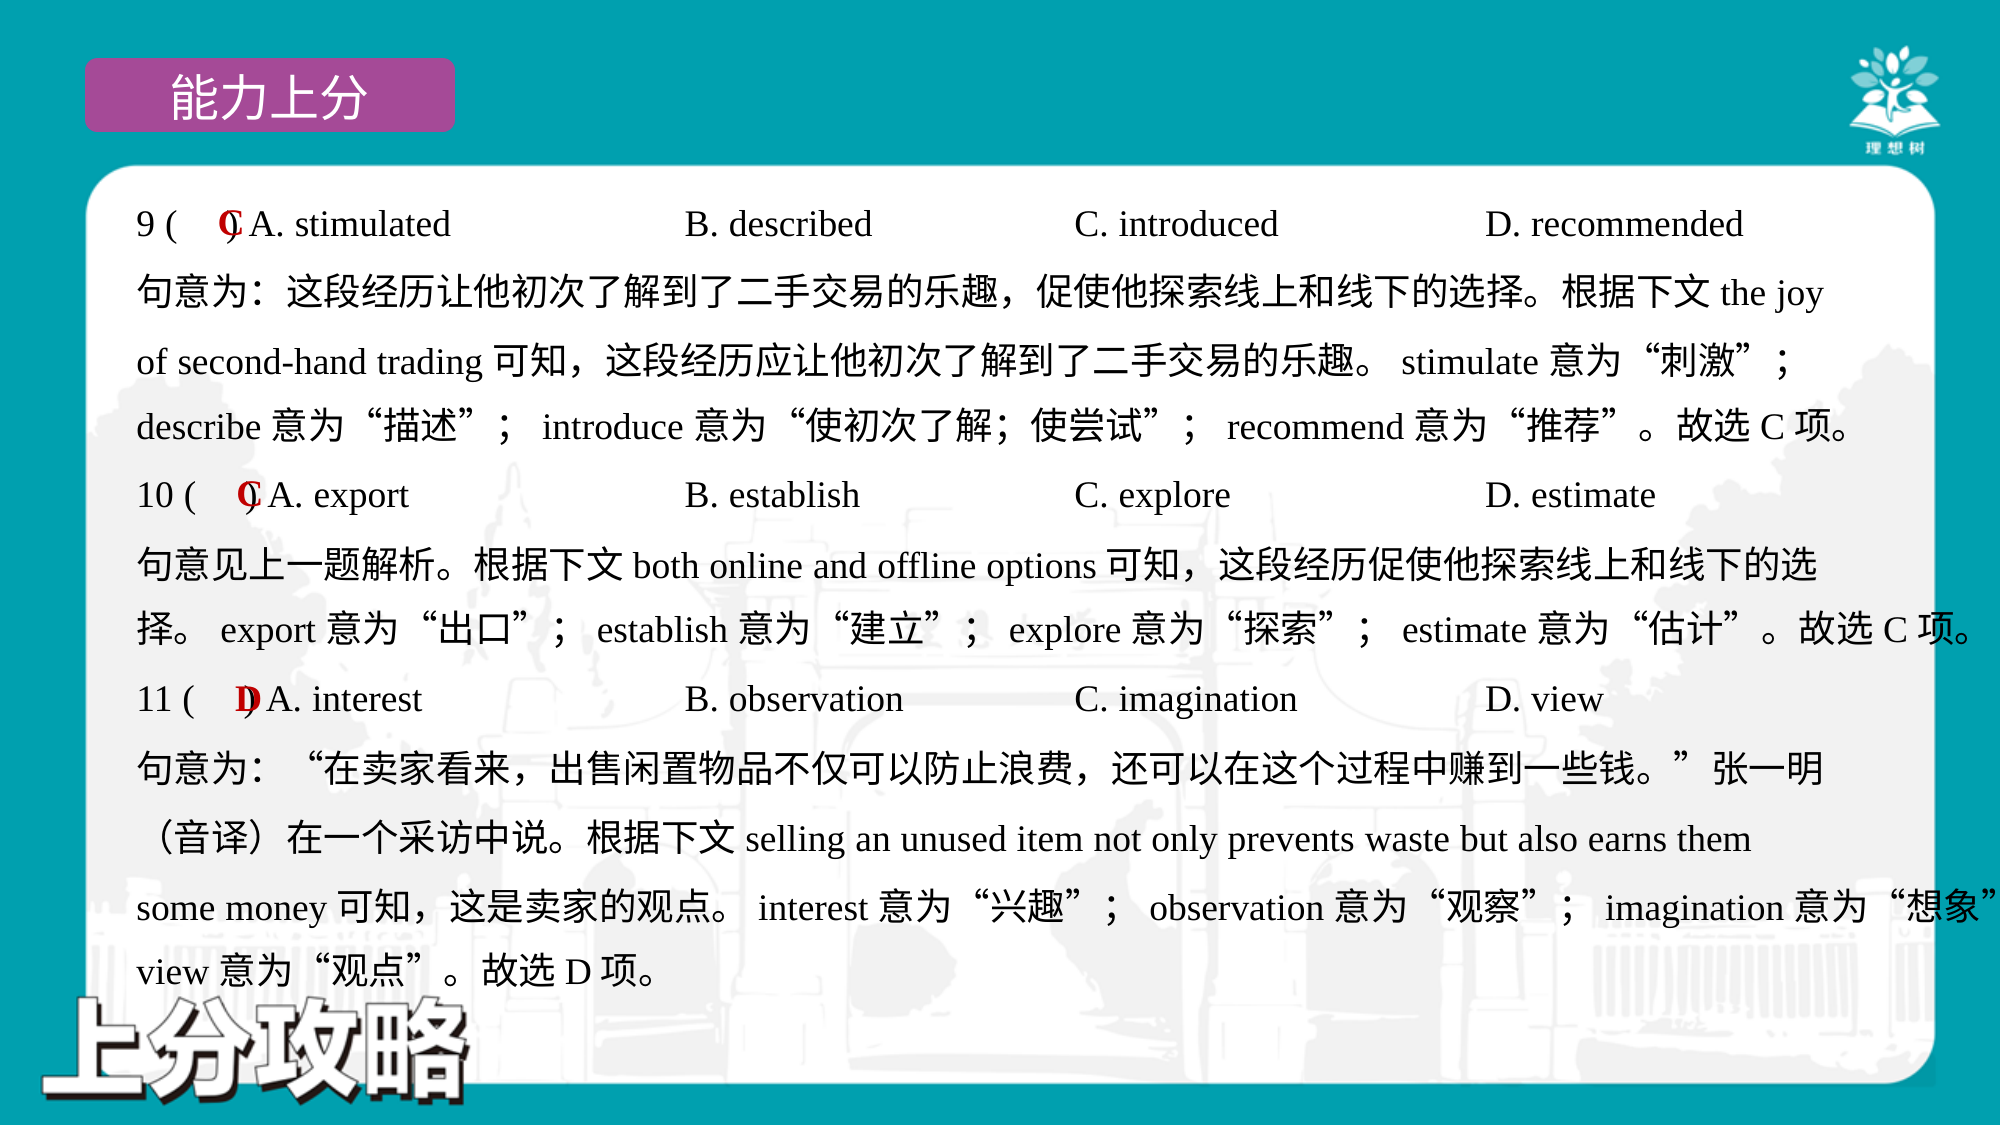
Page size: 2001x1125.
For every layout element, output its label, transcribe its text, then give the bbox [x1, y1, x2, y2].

text_box C [222, 447, 278, 507]
text_box C [204, 176, 259, 236]
picture [0, 0, 2000, 1125]
text_box 句意为：“在卖家看来，出售闲置物品不仅可以防止浪费，还可以在这个过程中赚到一些钱。”张一明 （音译）在一个采访中说。根据下文selling an unused item not only prevents waste but also earns them some money可知，这是卖家的观点。interest意为“兴趣”；observation意为“观察”；imagination意为“想象”； view意为“观点”。故选D项。 [136, 721, 1865, 986]
text_box 10 ( ) A. export B. establish C. explore D. estimate [278, 447, 1865, 507]
text_box 10 ( ) A. export B. establish C. explore D. estimate [136, 447, 222, 507]
text_box D [221, 651, 276, 712]
text_box 9 ( ) A. stimulated B. described C. introduced D. recommended [136, 176, 1865, 237]
text_box 句意为：这段经历让他初次了解到了二手交易的乐趣，促使他探索线上和线下的选择。根据下文the joy of second-hand trading可知，这段经历应让他初次了解到了二手交易的乐趣。stimulate意为“刺激”； describe意为“描述”；introduce意为“使初次了解；使尝试”；recommend意为“推荐”。故选C项。 [136, 244, 1865, 441]
text_box 11 ( ) A. interest B. observation C. imagination D. view [136, 652, 221, 712]
text_box 11 ( ) A. interest B. observation C. imagination D. view [276, 652, 1865, 712]
text_box 句意见上一题解析。根据下文both online and offline options可知，这段经历促使他探索线上和线下的选 择。export意为“出口”；establish意为“建立”；explore意为“探索”；estimate意为“估计”。故选C项。 [136, 516, 1865, 644]
